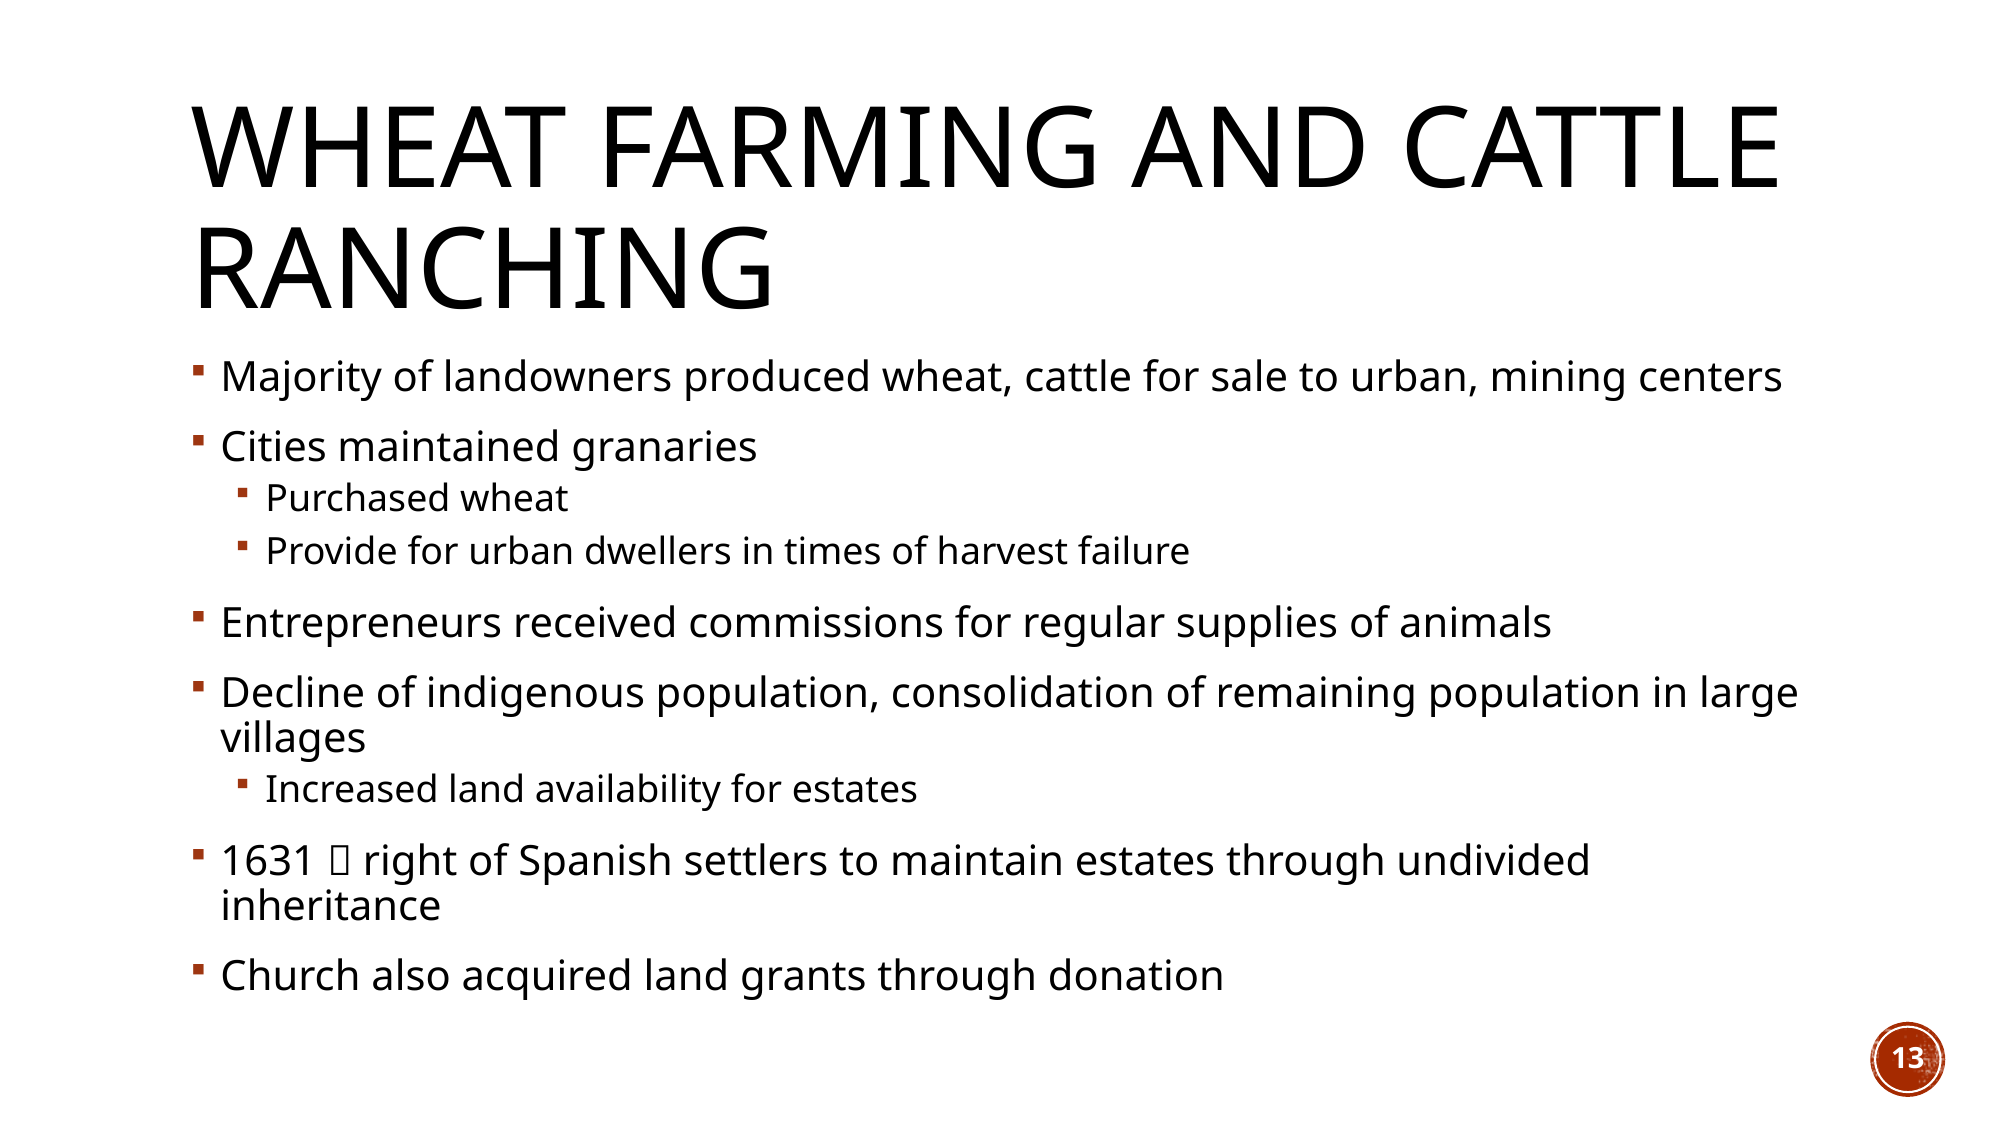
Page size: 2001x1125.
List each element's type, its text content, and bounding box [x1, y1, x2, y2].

title Wheat Farming and Cattle Ranching [175, 79, 1826, 344]
slide_number 13 [1855, 1028, 1961, 1089]
list Majority of landowners produced wheat, cattle for sale to urban, mining centers Cities maintained granaries Purchased wheat Provide for urban dwellers in times of harvest failure Entrepreneurs received commissions for regular supplies of animals Decline of indigenous population, consolidation of remaining population in large villages Increased land availability for estates 1631  right of Spanish settlers to maintain estates through undivided inheritance Church also acquired land grants through donation [175, 348, 1826, 1013]
